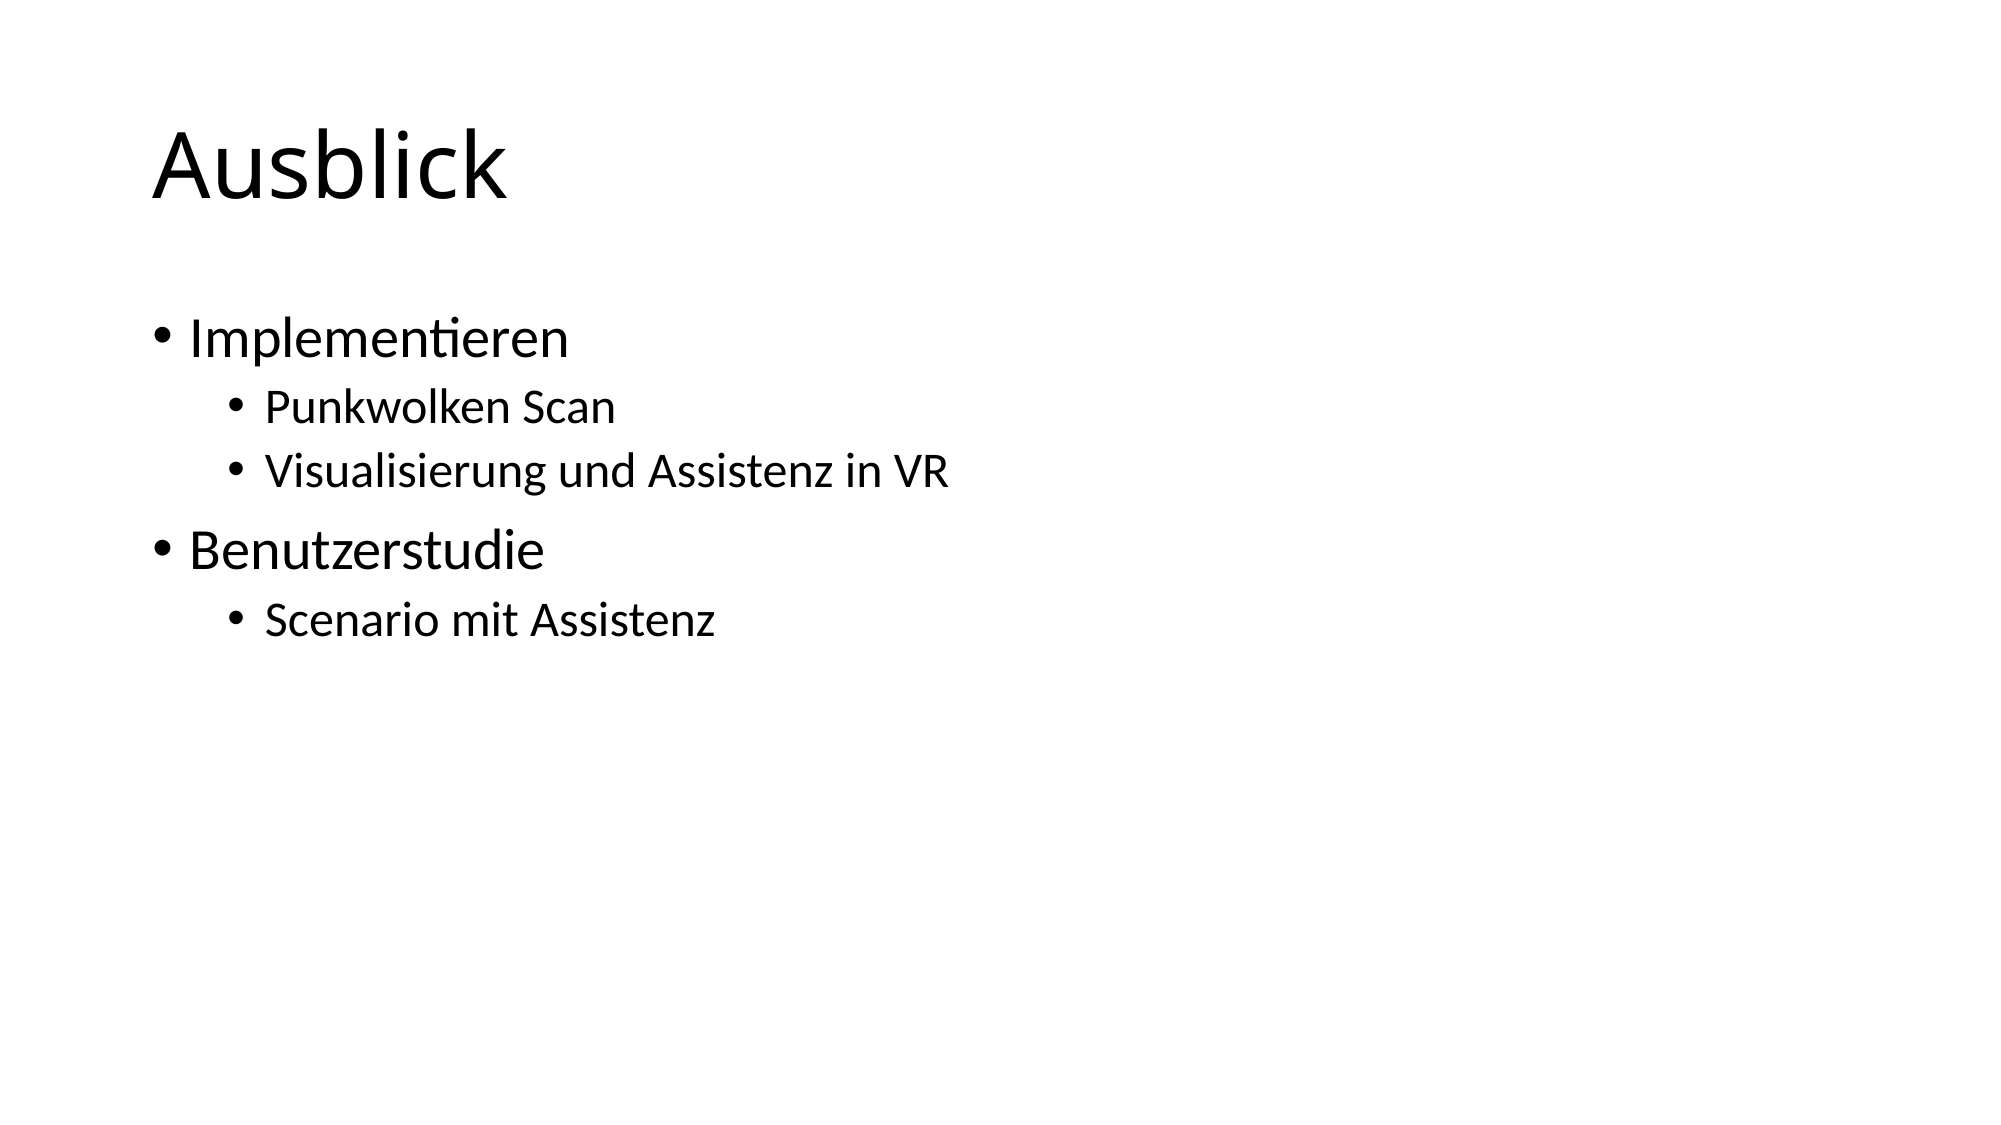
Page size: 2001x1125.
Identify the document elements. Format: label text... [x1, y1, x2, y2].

list Implementieren Punkwolken Scan Visualisierung und Assistenz in VR Benutzerstudie Scenario mit Assistenz [137, 299, 1863, 1014]
title Ausblick [137, 59, 1863, 278]
